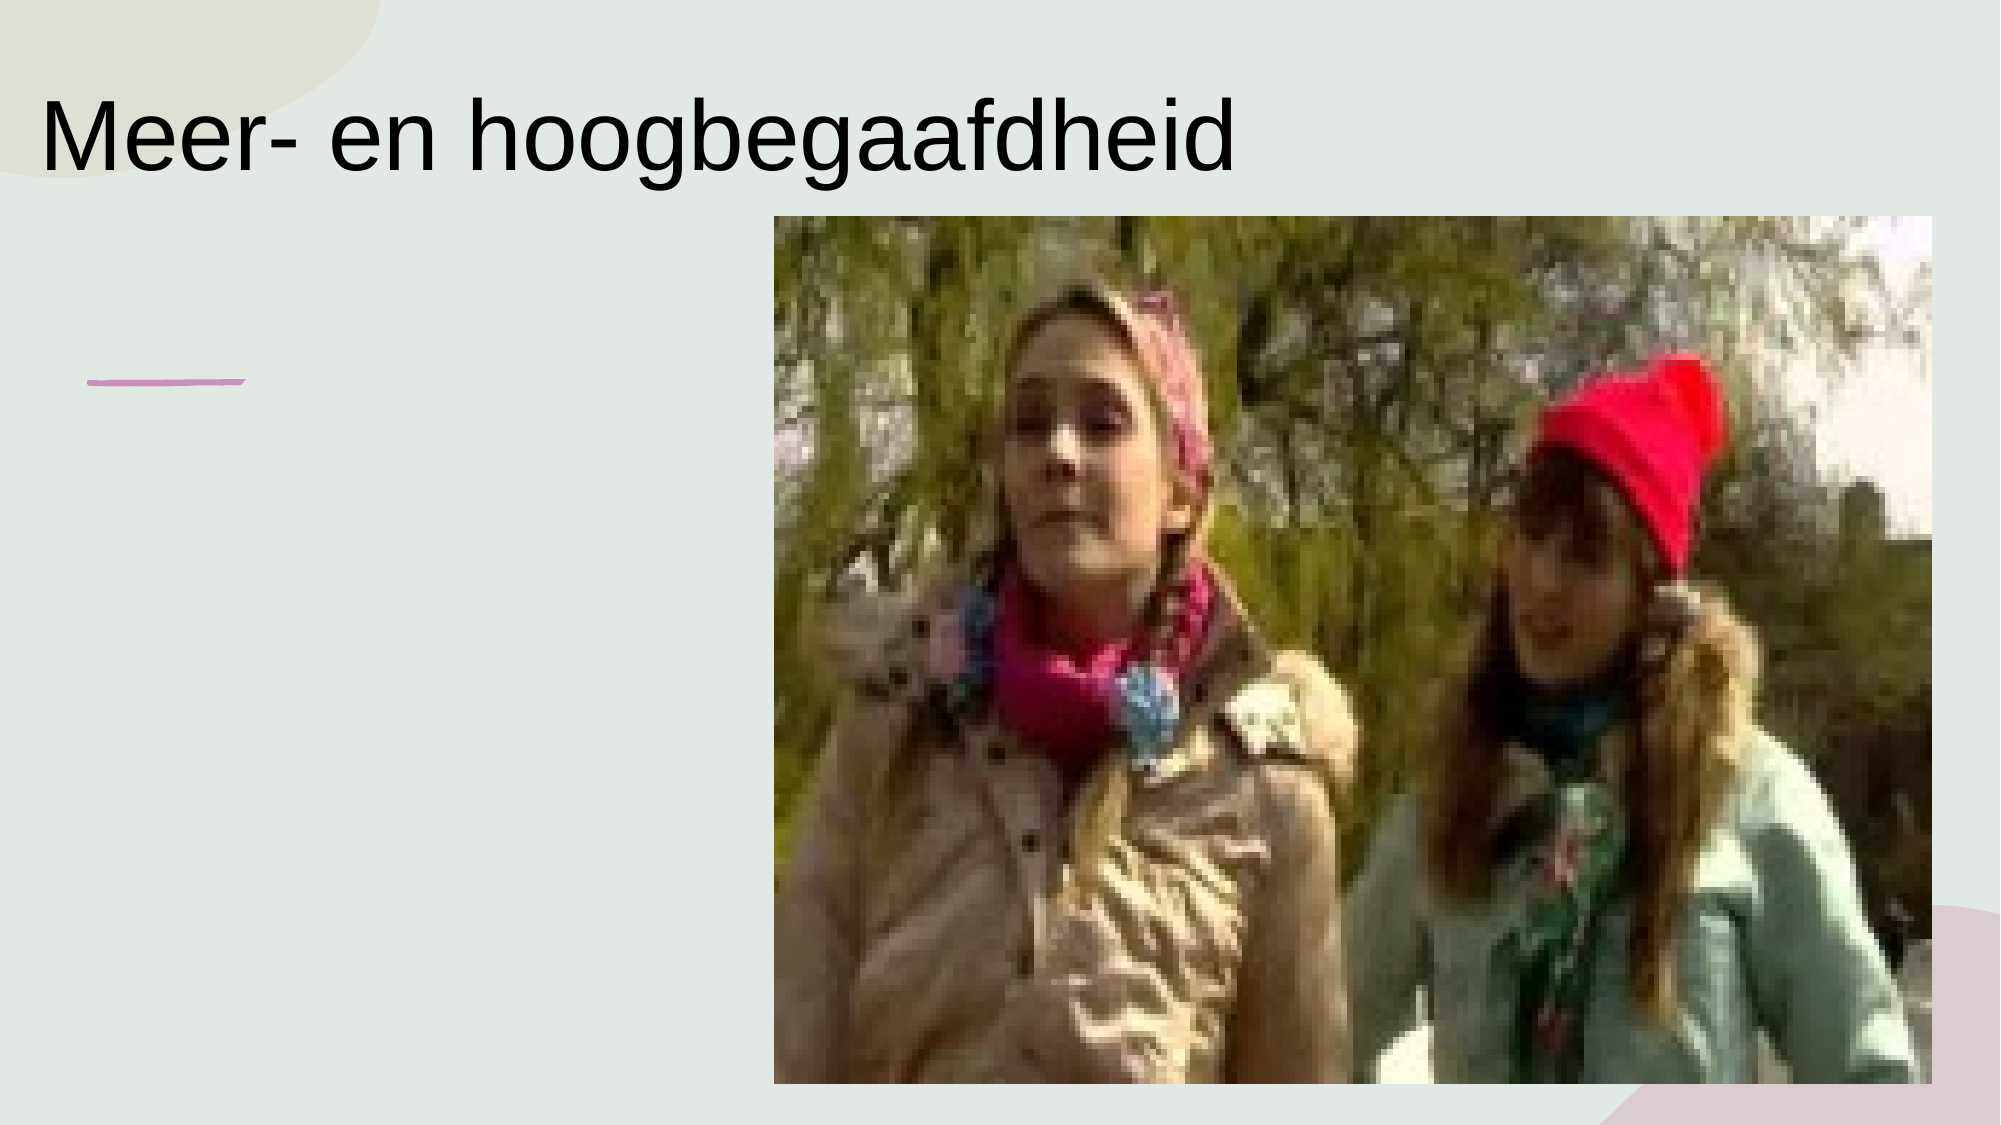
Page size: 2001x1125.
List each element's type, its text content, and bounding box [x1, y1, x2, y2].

picture [774, 215, 1932, 1084]
title Meer- en hoogbegaafdheid [24, 25, 1679, 198]
